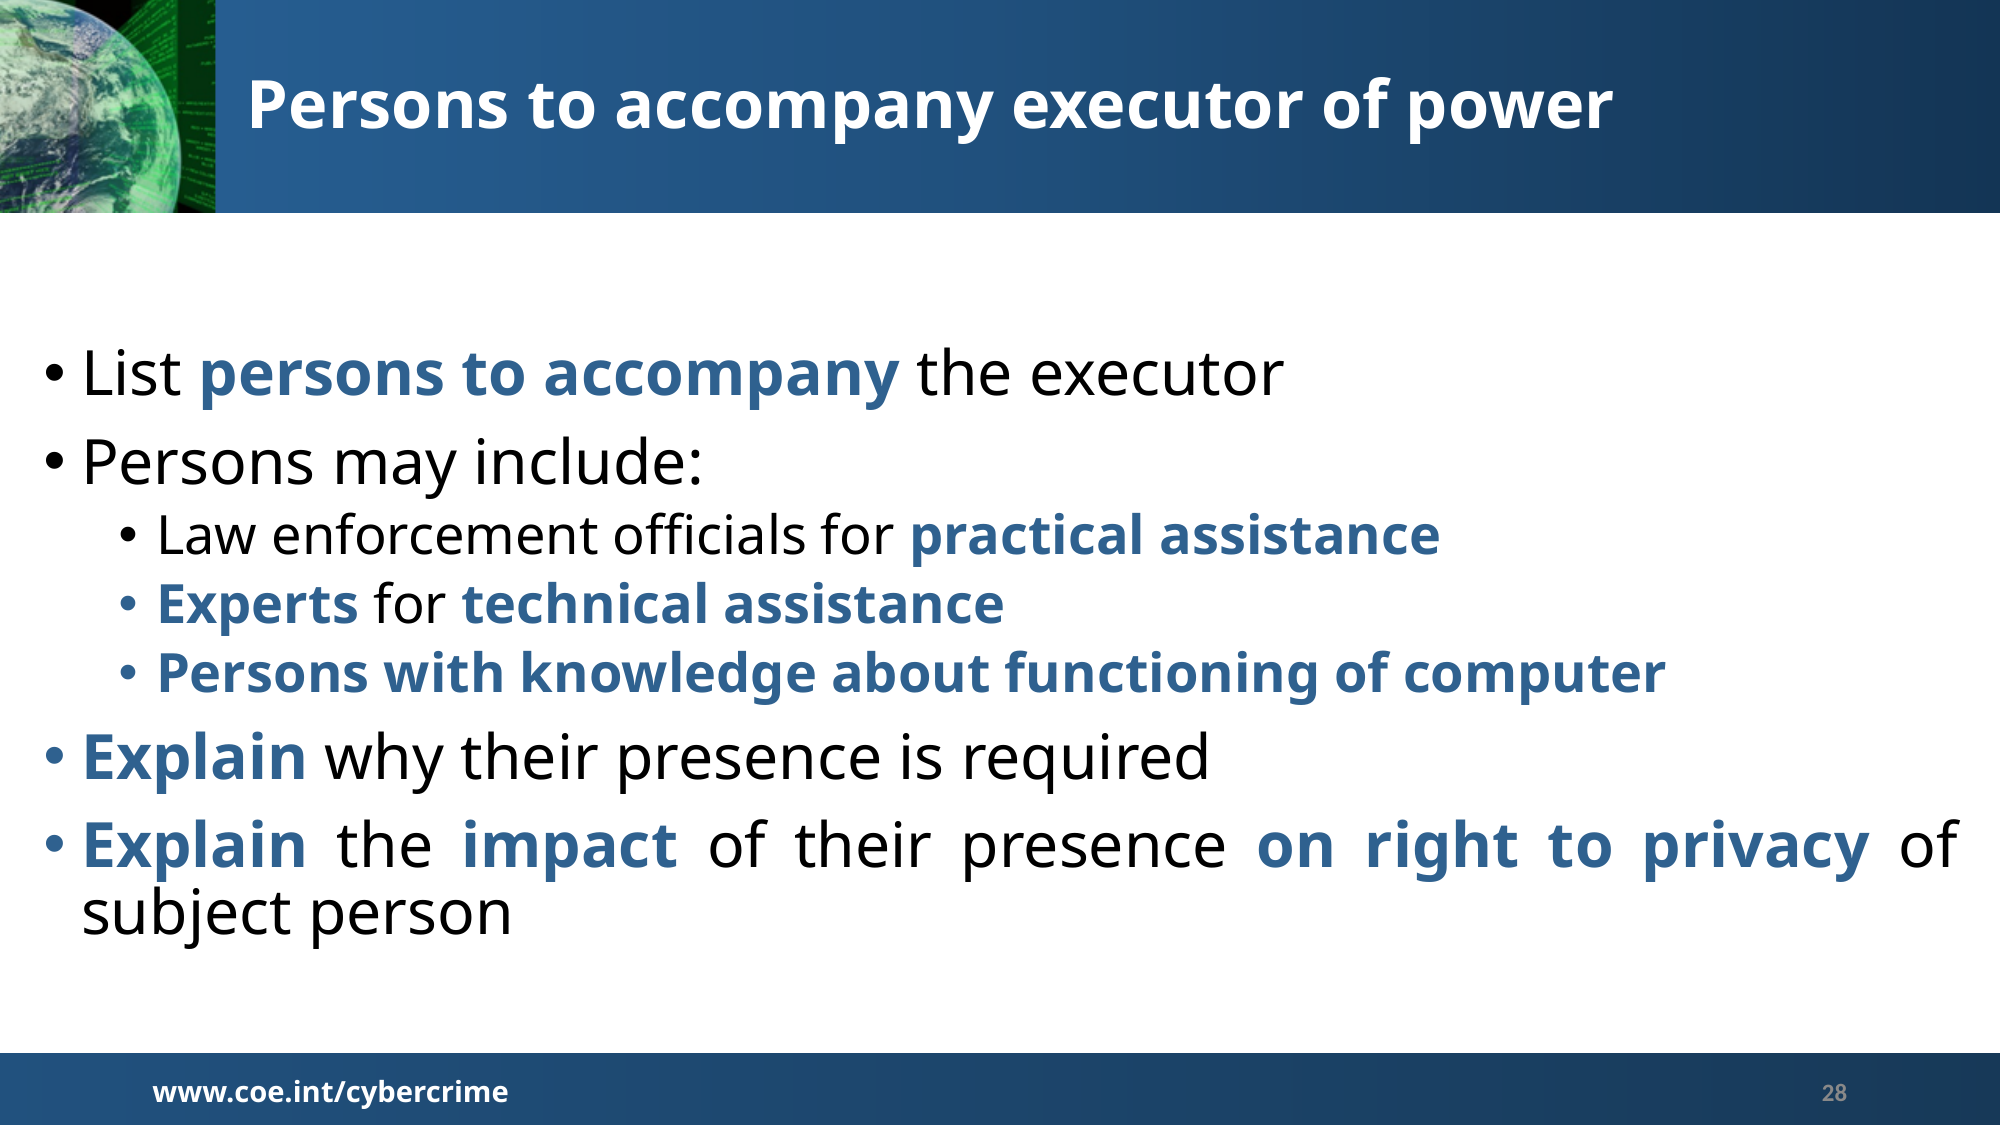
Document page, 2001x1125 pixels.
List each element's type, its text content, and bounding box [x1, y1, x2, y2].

slide_number 28 [1412, 1061, 1863, 1121]
picture [0, 0, 2000, 213]
title Persons to accompany executor of power [231, 32, 1957, 182]
slide_number www.coe.int/cybercrime [137, 1061, 588, 1121]
list List persons to accompany the executor Persons may include: Law enforcement officials for practical assistance Experts for technical assistance Persons with knowledge about functioning of computer Explain why their presence is required Explain the impact of their presence on right to privacy of subject person [28, 238, 1973, 1032]
